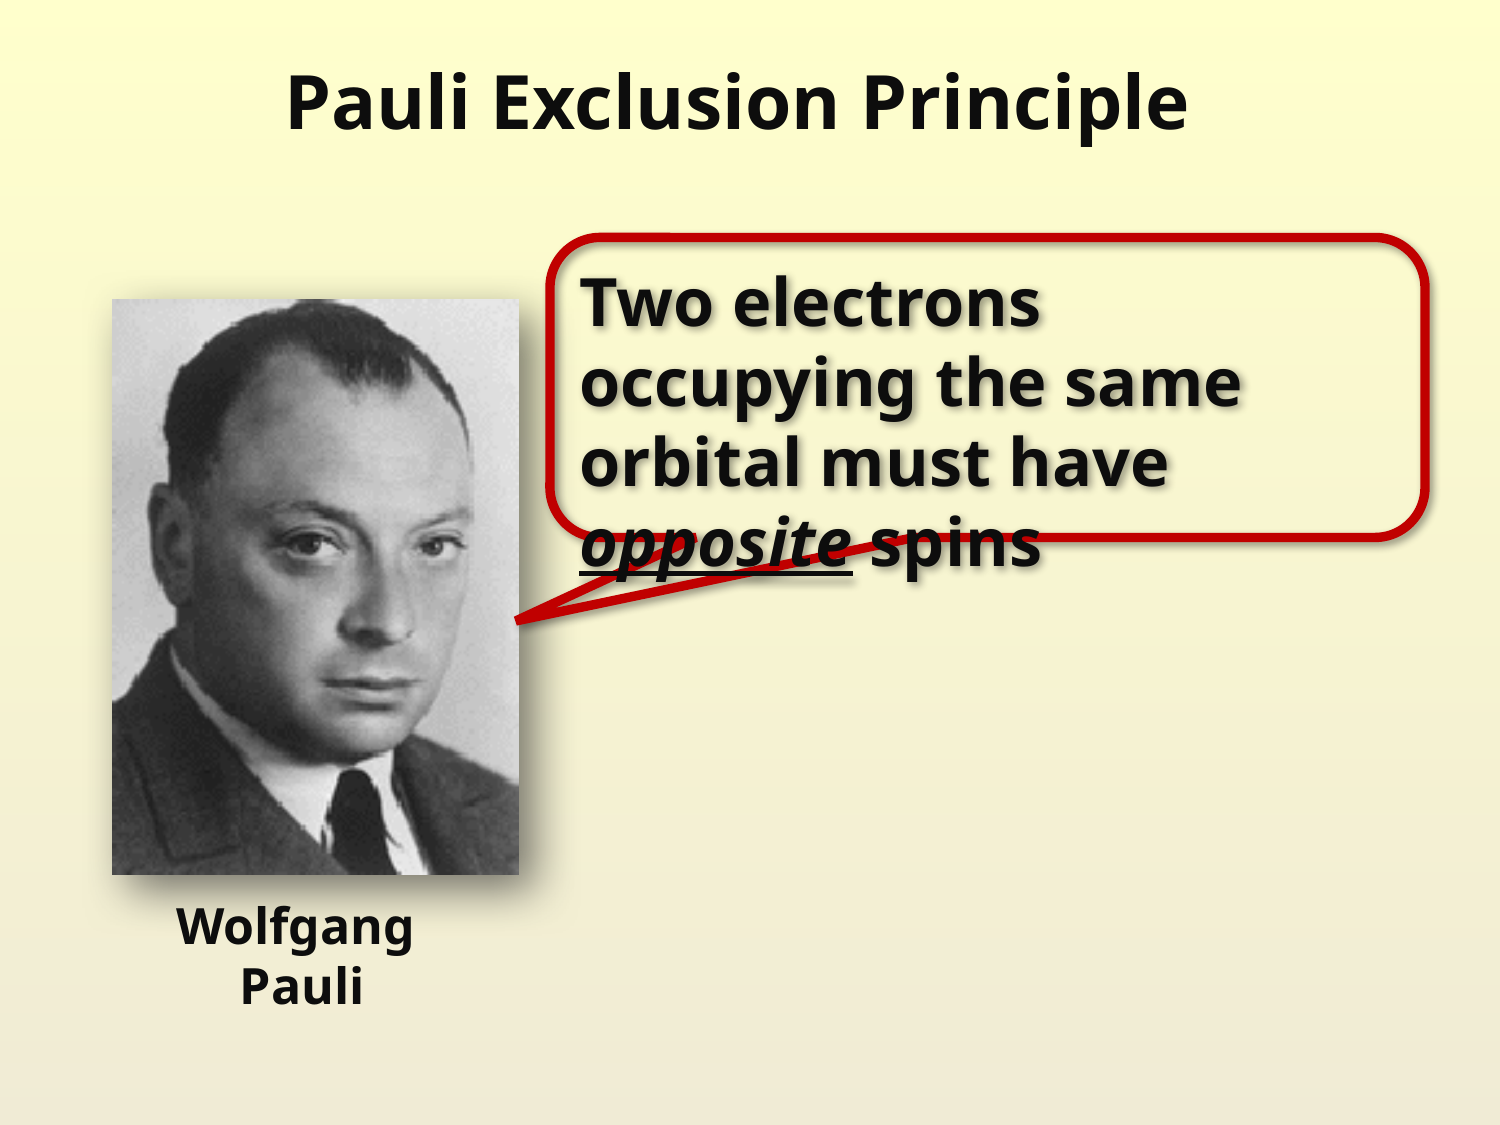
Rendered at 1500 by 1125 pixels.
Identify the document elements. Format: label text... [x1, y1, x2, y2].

text_box Two electrons occupying the same orbital must have opposite spins [523, 237, 1426, 620]
title Pauli Exclusion Principle [99, 37, 1376, 163]
picture [112, 299, 520, 876]
text_box Wolfgang Pauli [161, 887, 444, 1023]
